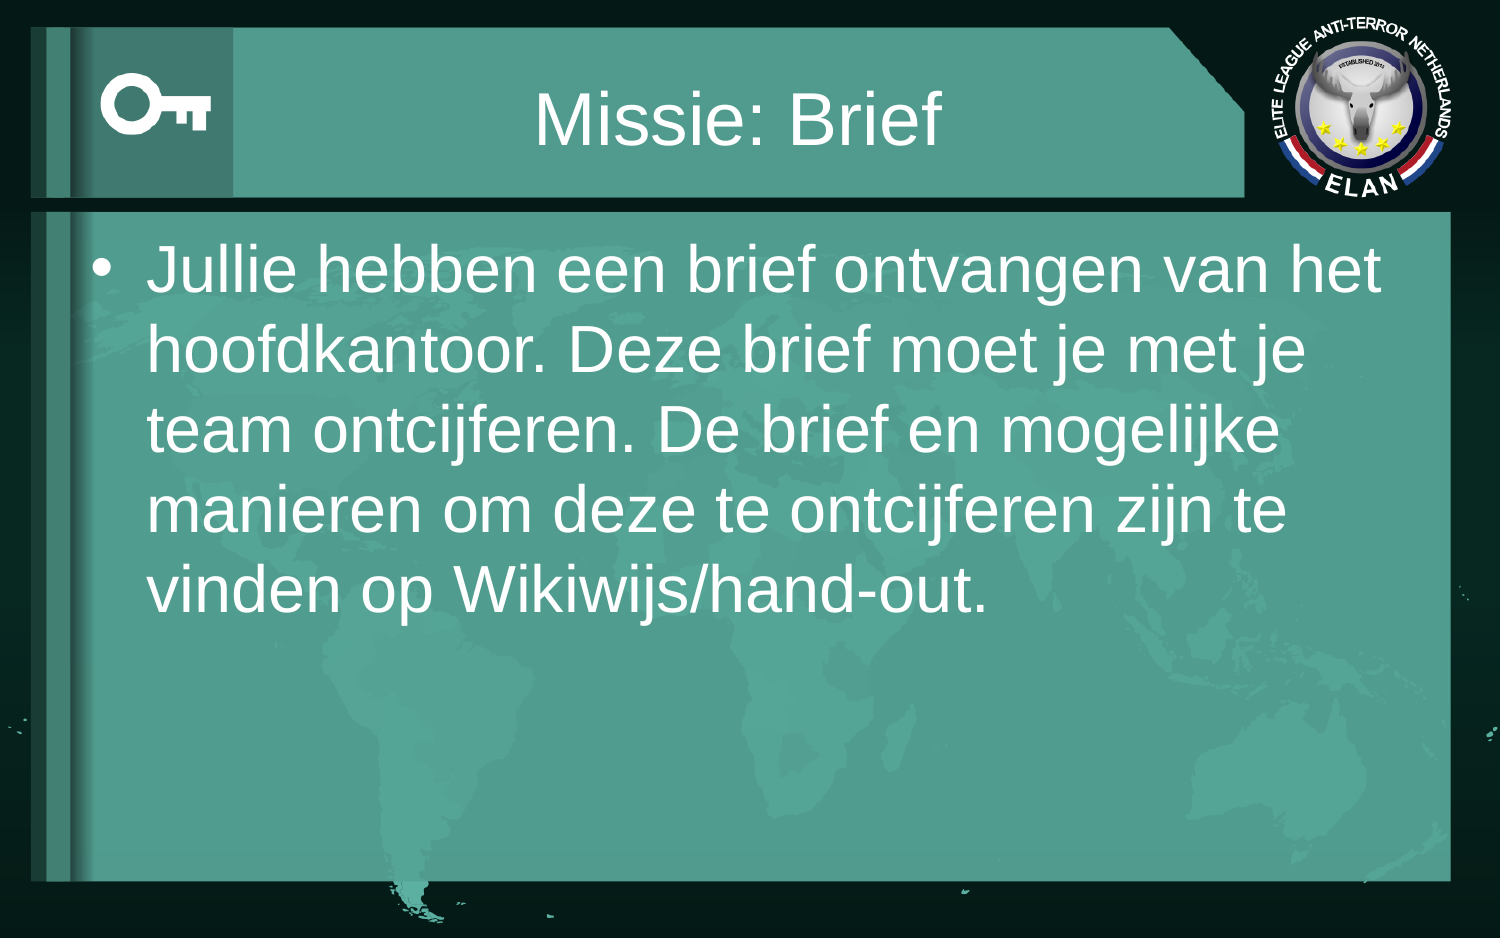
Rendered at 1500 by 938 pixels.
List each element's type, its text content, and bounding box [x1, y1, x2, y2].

list Jullie hebben een brief ontvangen van het hoofdkantoor. Deze brief moet je met je team ontcijferen. De brief en mogelijke manieren om deze te ontcijferen zijn te vinden op Wikiwijs/hand-out. [75, 218, 1447, 838]
picture [0, 0, 1500, 938]
title Missie: Brief [230, 37, 1247, 194]
